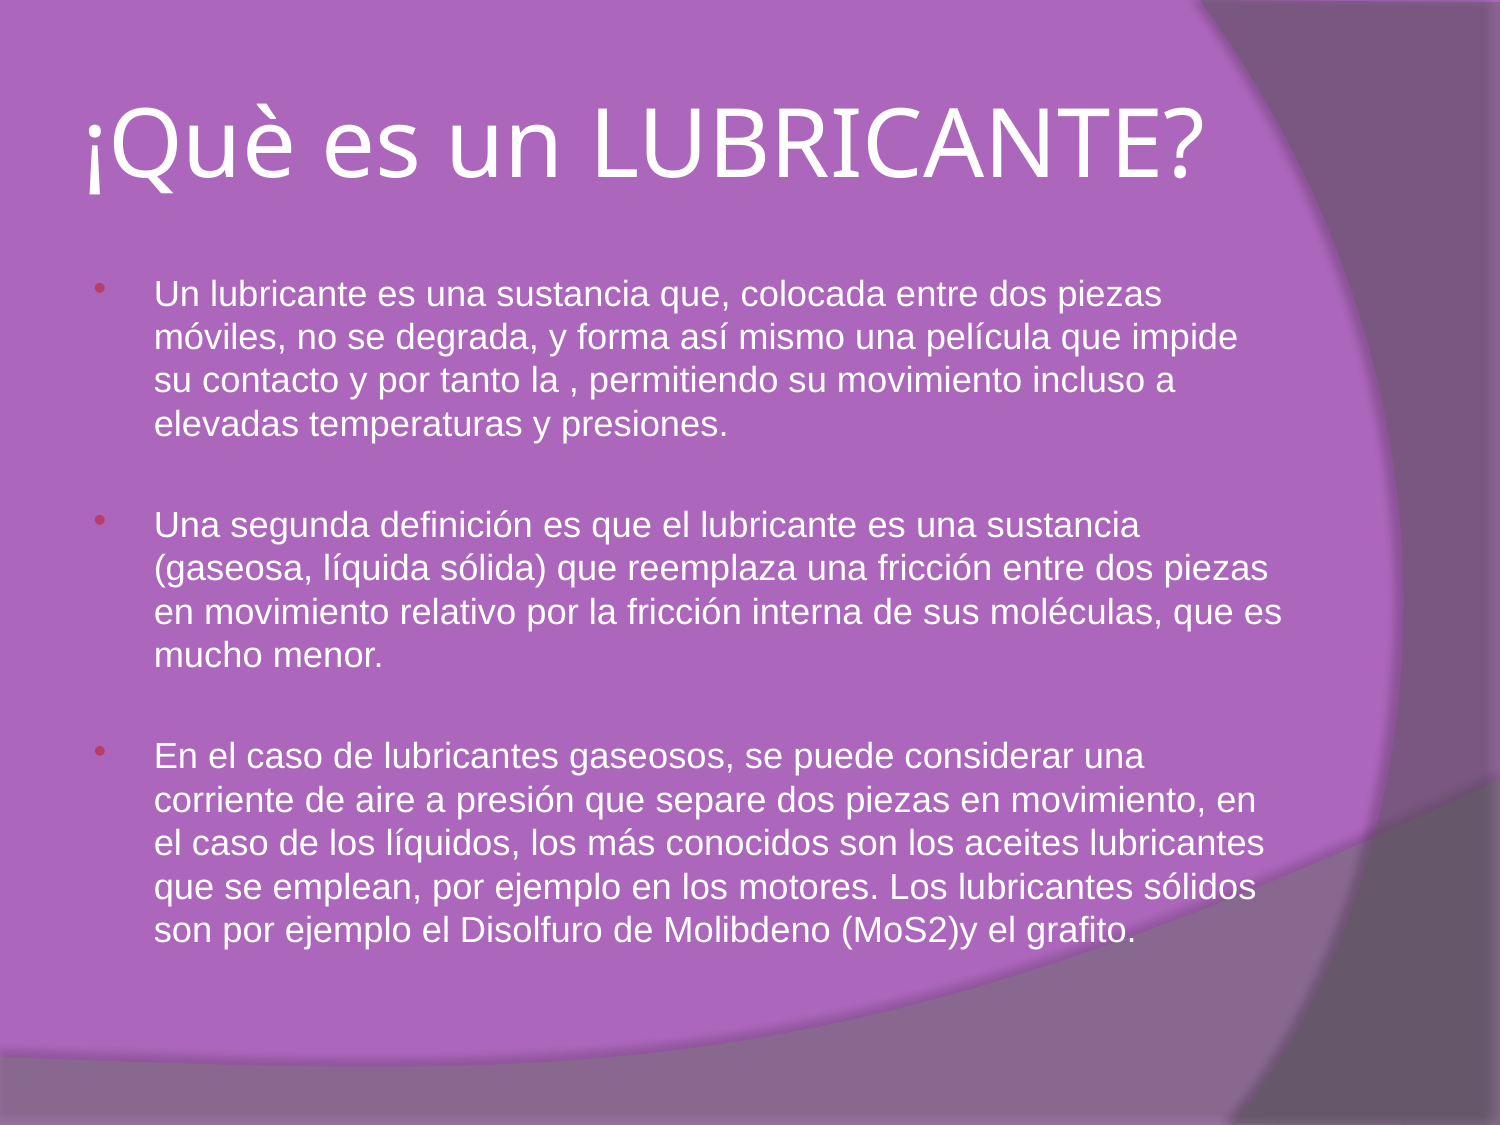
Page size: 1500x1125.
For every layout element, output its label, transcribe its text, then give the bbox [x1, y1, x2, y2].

list Un lubricante es una sustancia que, colocada entre dos piezas móviles, no se degrada, y forma así mismo una película que impide su contacto y por tanto la , permitiendo su movimiento incluso a elevadas temperaturas y presiones. Una segunda definición es que el lubricante es una sustancia (gaseosa, líquida sólida) que reemplaza una fricción entre dos piezas en movimiento relativo por la fricción interna de sus moléculas, que es mucho menor. En el caso de lubricantes gaseosos, se puede considerar una corriente de aire a presión que separe dos piezas en movimiento, en el caso de los líquidos, los más conocidos son los aceites lubricantes que se emplean, por ejemplo en los motores. Los lubricantes sólidos son por ejemplo el Disolfuro de Molibdeno (MoS2)y el grafito. [75, 262, 1300, 1005]
title ¡Què es un LUBRICANTE? [75, 45, 1300, 233]
